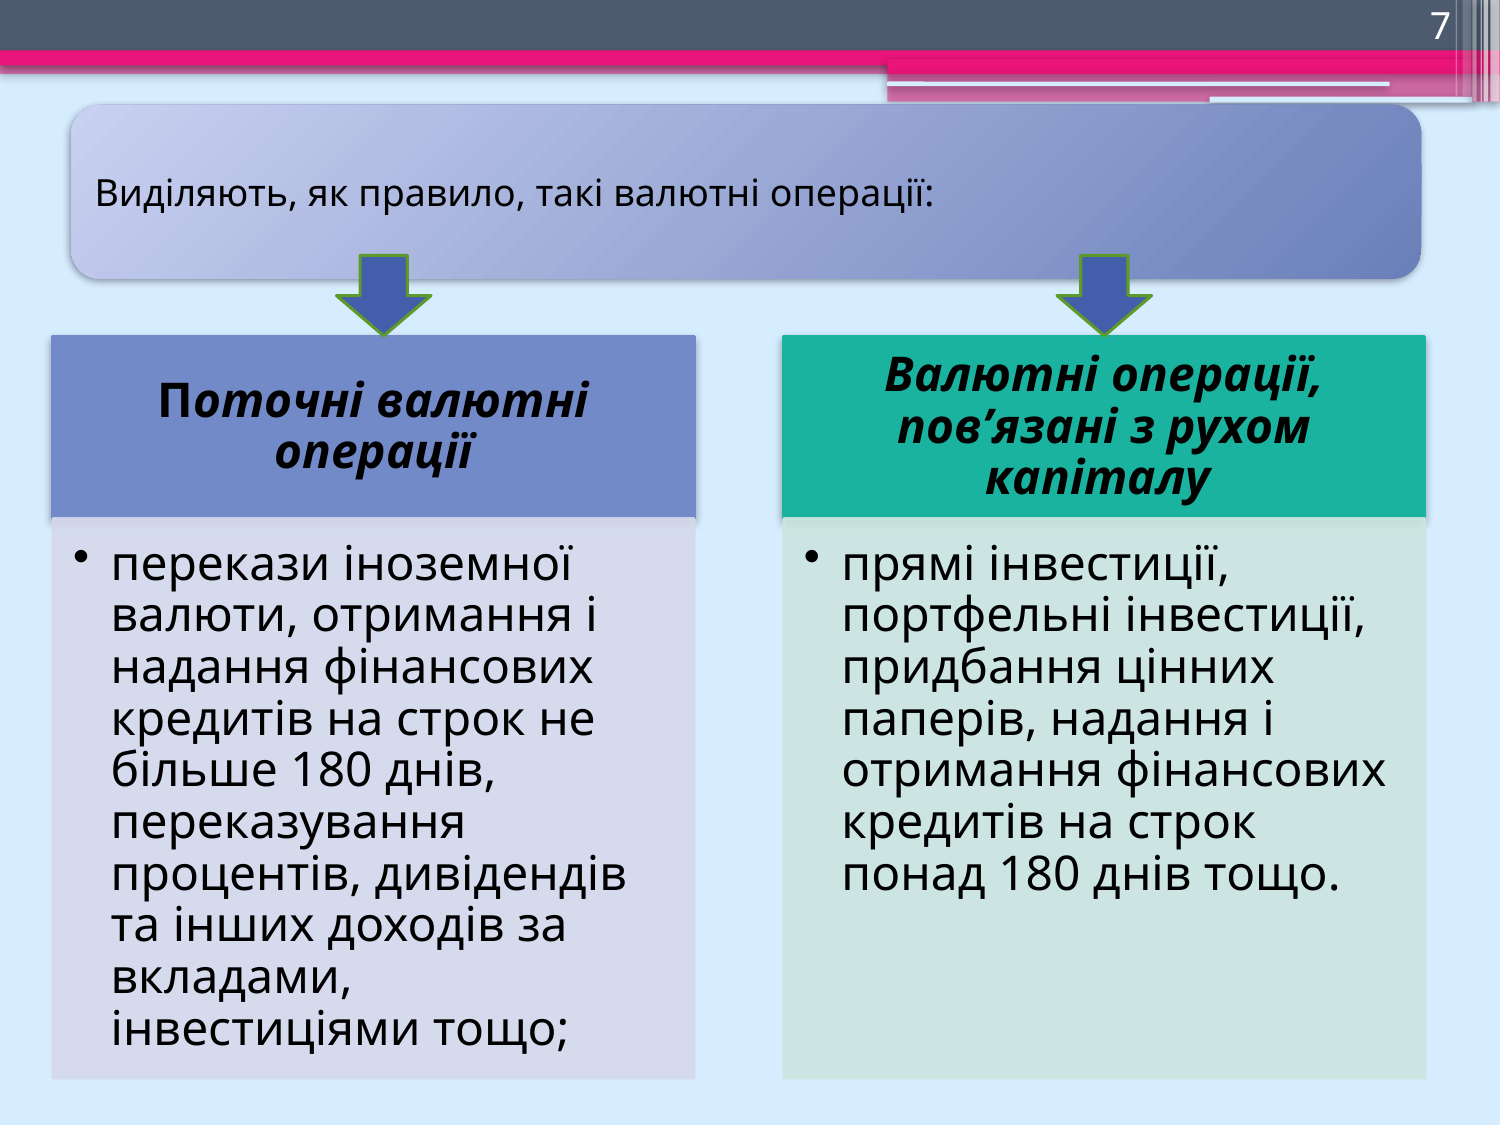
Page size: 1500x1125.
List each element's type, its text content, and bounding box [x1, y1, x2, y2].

text_box [1055, 290, 1154, 332]
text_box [71, 104, 1422, 280]
slide_number 7 [1341, 0, 1466, 61]
text_box [335, 290, 433, 332]
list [52, 335, 1426, 1079]
